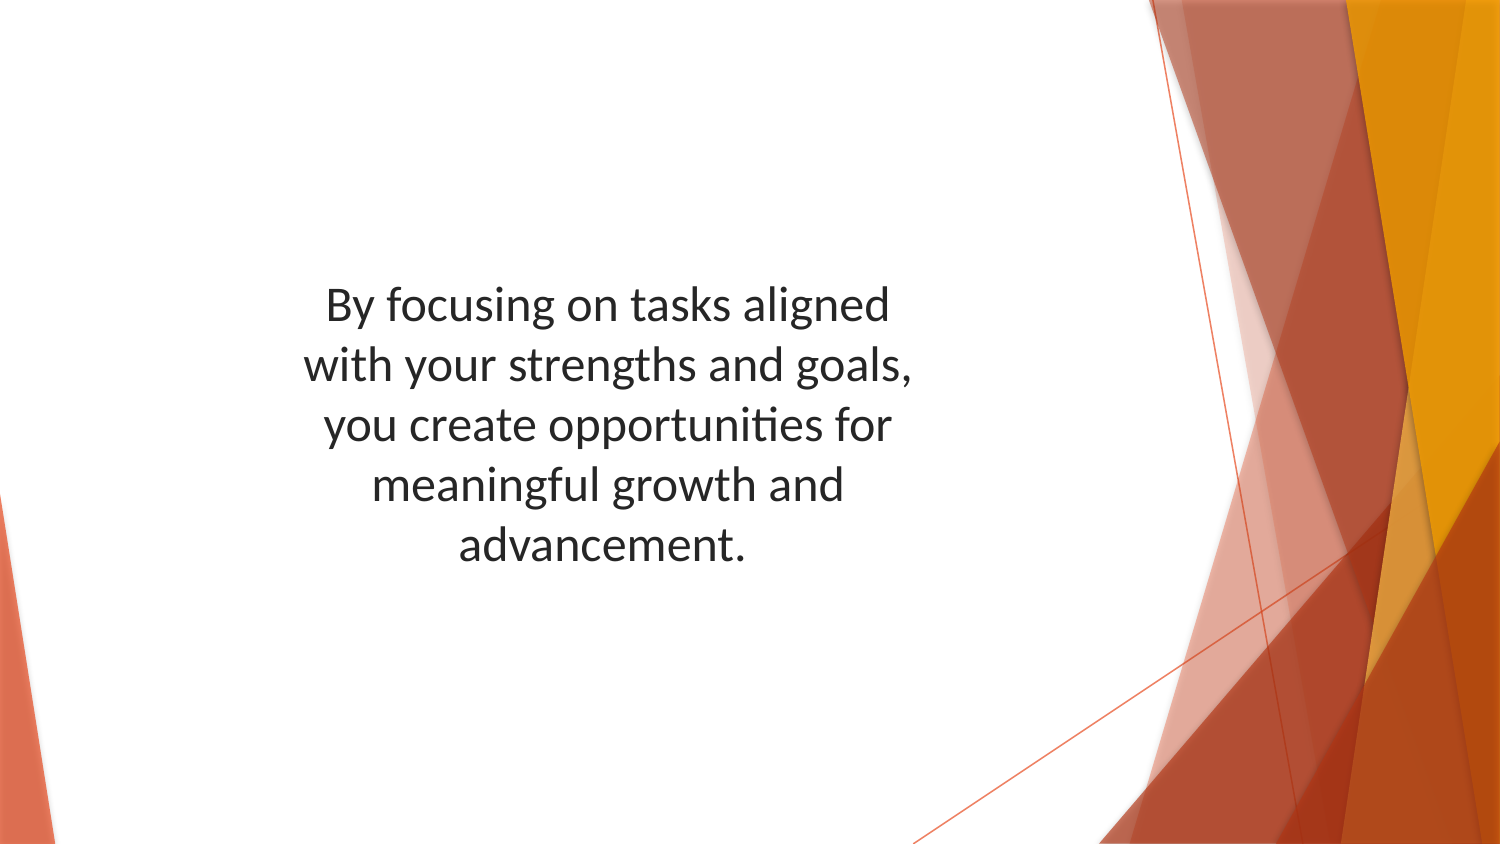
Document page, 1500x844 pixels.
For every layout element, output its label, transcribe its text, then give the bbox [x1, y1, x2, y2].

list By focusing on tasks aligned with your strengths and goals, you create opportunities for meaningful growth and advancement. [265, 114, 951, 729]
